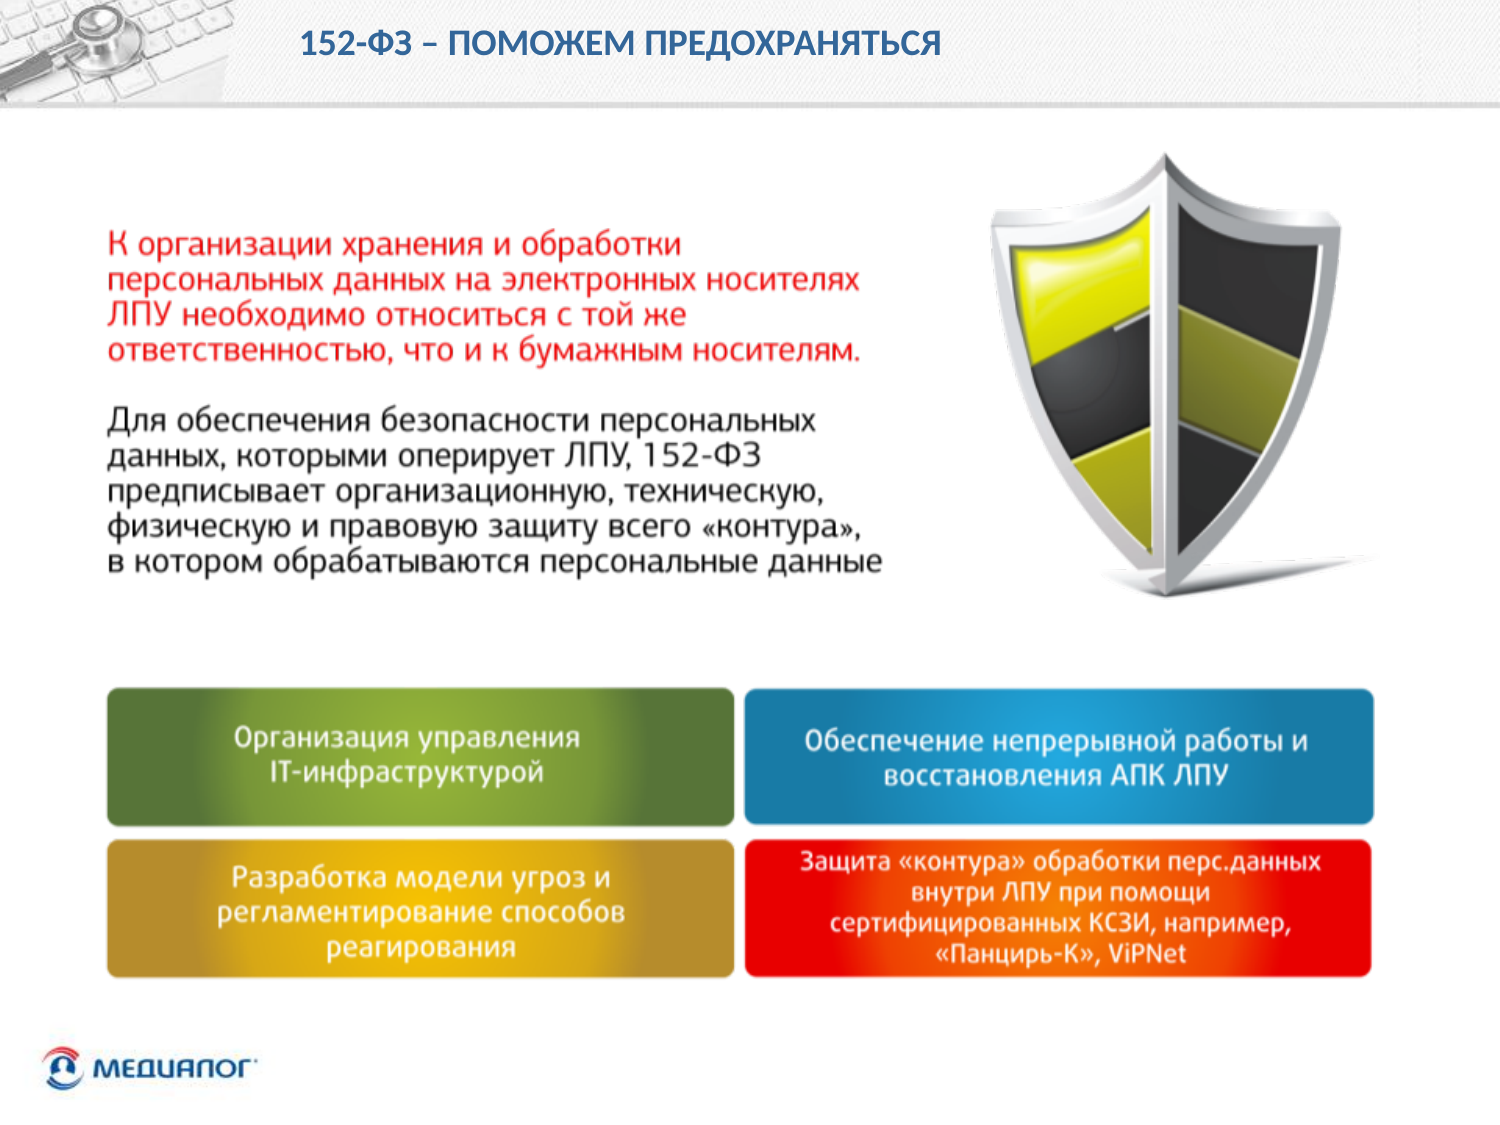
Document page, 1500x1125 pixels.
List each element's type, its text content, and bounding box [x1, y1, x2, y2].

text_box 152-ФЗ – ПОМОЖЕМ ПРЕДОХРАНЯТЬСЯ [284, 10, 1235, 71]
picture [0, 0, 1500, 1125]
title [215, 19, 1282, 118]
